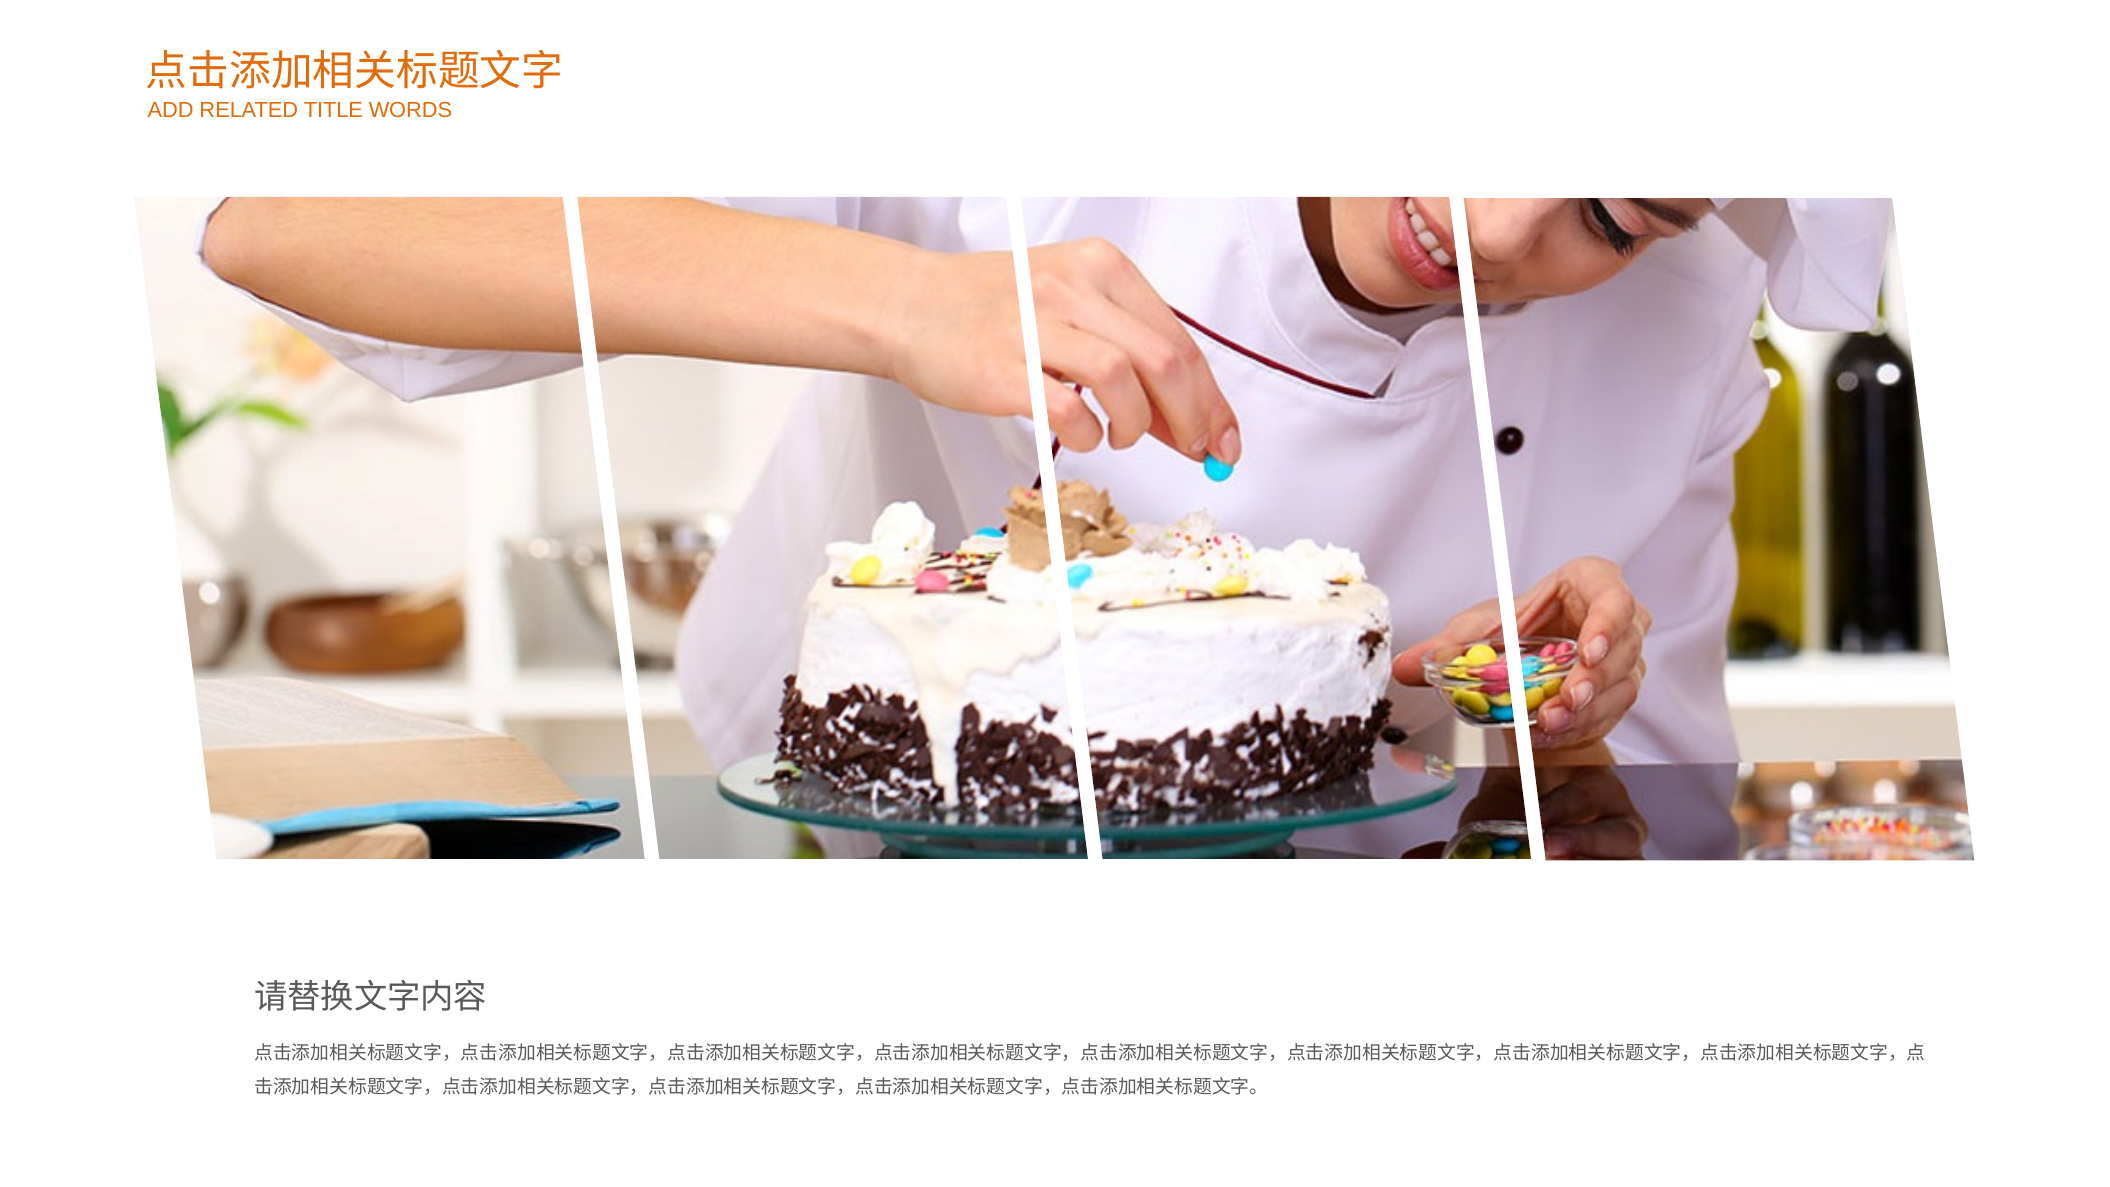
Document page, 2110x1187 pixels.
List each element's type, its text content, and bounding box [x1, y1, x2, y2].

text_box 请替换文字内容 [239, 968, 547, 1023]
text_box 点击添加相关标题文字 [145, 43, 564, 95]
text_box ADD RELATED TITLE WORDS [147, 96, 453, 123]
text_box [1462, 197, 1976, 862]
text_box 点击添加相关标题文字，点击添加相关标题文字，点击添加相关标题文字，点击添加相关标题文字，点击添加相关标题文字，点击添加相关标题文字，点击添加相关标题文字，点击添加相关标题文字，点击添加相关标题文字，点击添加相关标题文字，点击添加相关标题文字，点击添加相关标题文字，点击添加相关标题文字。 [239, 1022, 1953, 1113]
text_box [1019, 195, 1533, 860]
text_box [576, 195, 1090, 860]
text_box [132, 195, 646, 860]
